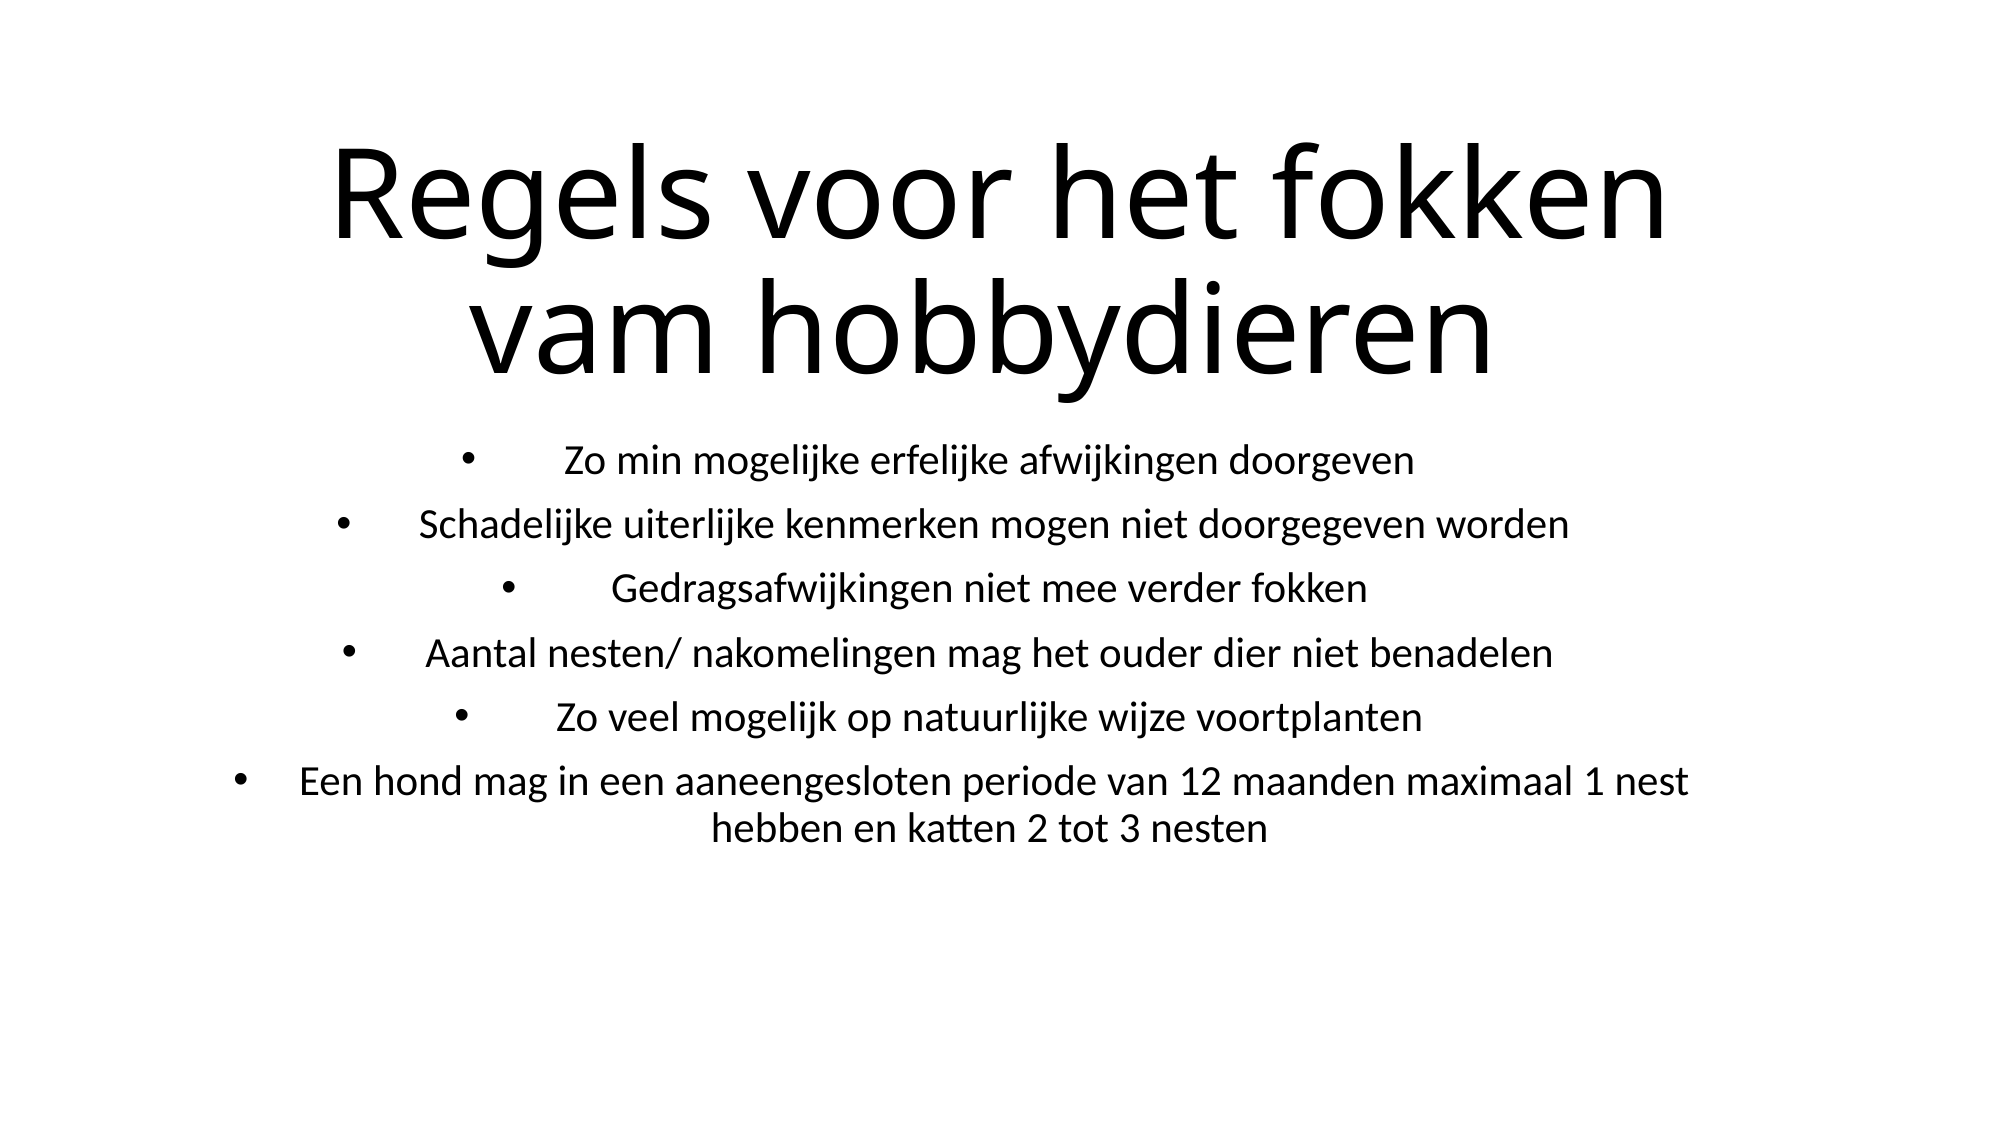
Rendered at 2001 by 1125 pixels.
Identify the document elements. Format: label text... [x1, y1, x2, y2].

title Regels voor het fokken vam hobbydieren [249, 16, 1750, 409]
subtitle Zo min mogelijke erfelijke afwijkingen doorgeven Schadelijke uiterlijke kenmerken mogen niet doorgegeven worden Gedragsafwijkingen niet mee verder fokken Aantal nesten/ nakomelingen mag het ouder dier niet benadelen Zo veel mogelijk op natuurlijke wijze voortplanten Een hond mag in een aaneengesloten periode van 12 maanden maximaal 1 nest hebben en katten 2 tot 3 nesten [187, 429, 1750, 863]
